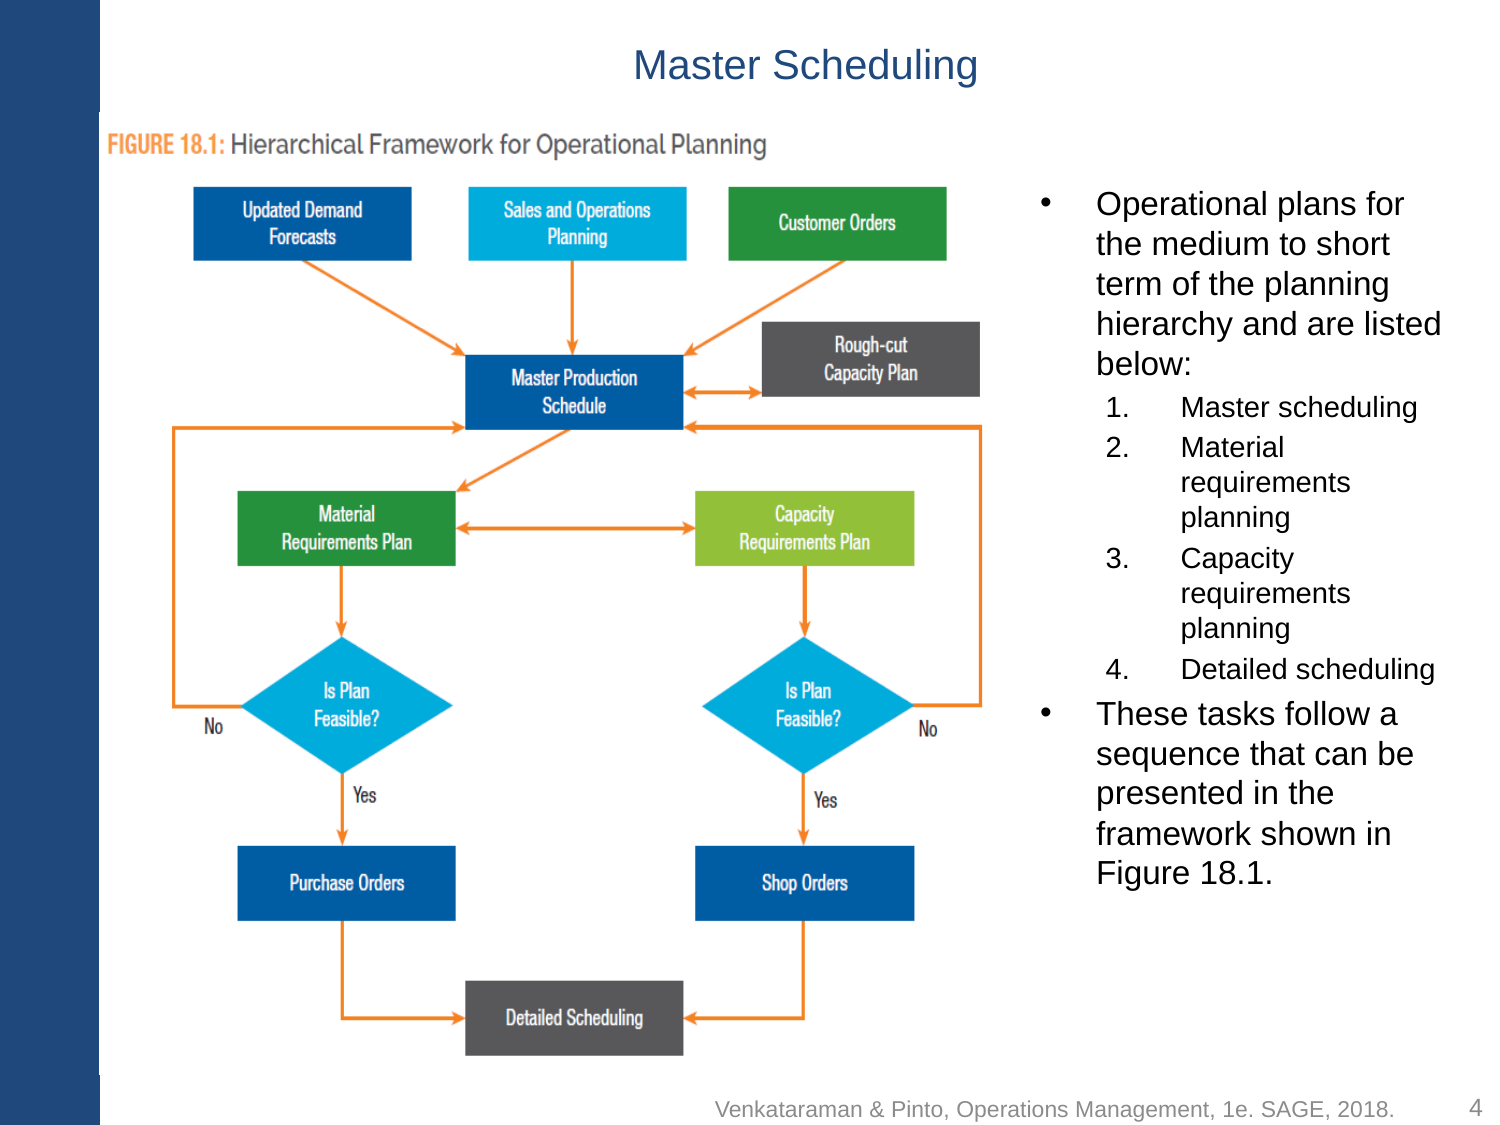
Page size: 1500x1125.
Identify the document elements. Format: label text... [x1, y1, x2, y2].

list Operational plans for the medium to short term of the planning hierarchy and are listed below: Master scheduling Material requirements planning Capacity requirements planning Detailed scheduling These tasks follow a sequence that can be presented in the framework shown in Figure 18.1. [1041, 174, 1475, 1000]
footer Venkataraman & Pinto, Operations Management, 1e. SAGE, 2018. [699, 1087, 1500, 1125]
picture [99, 112, 1038, 1076]
title Master Scheduling [474, 24, 1138, 100]
